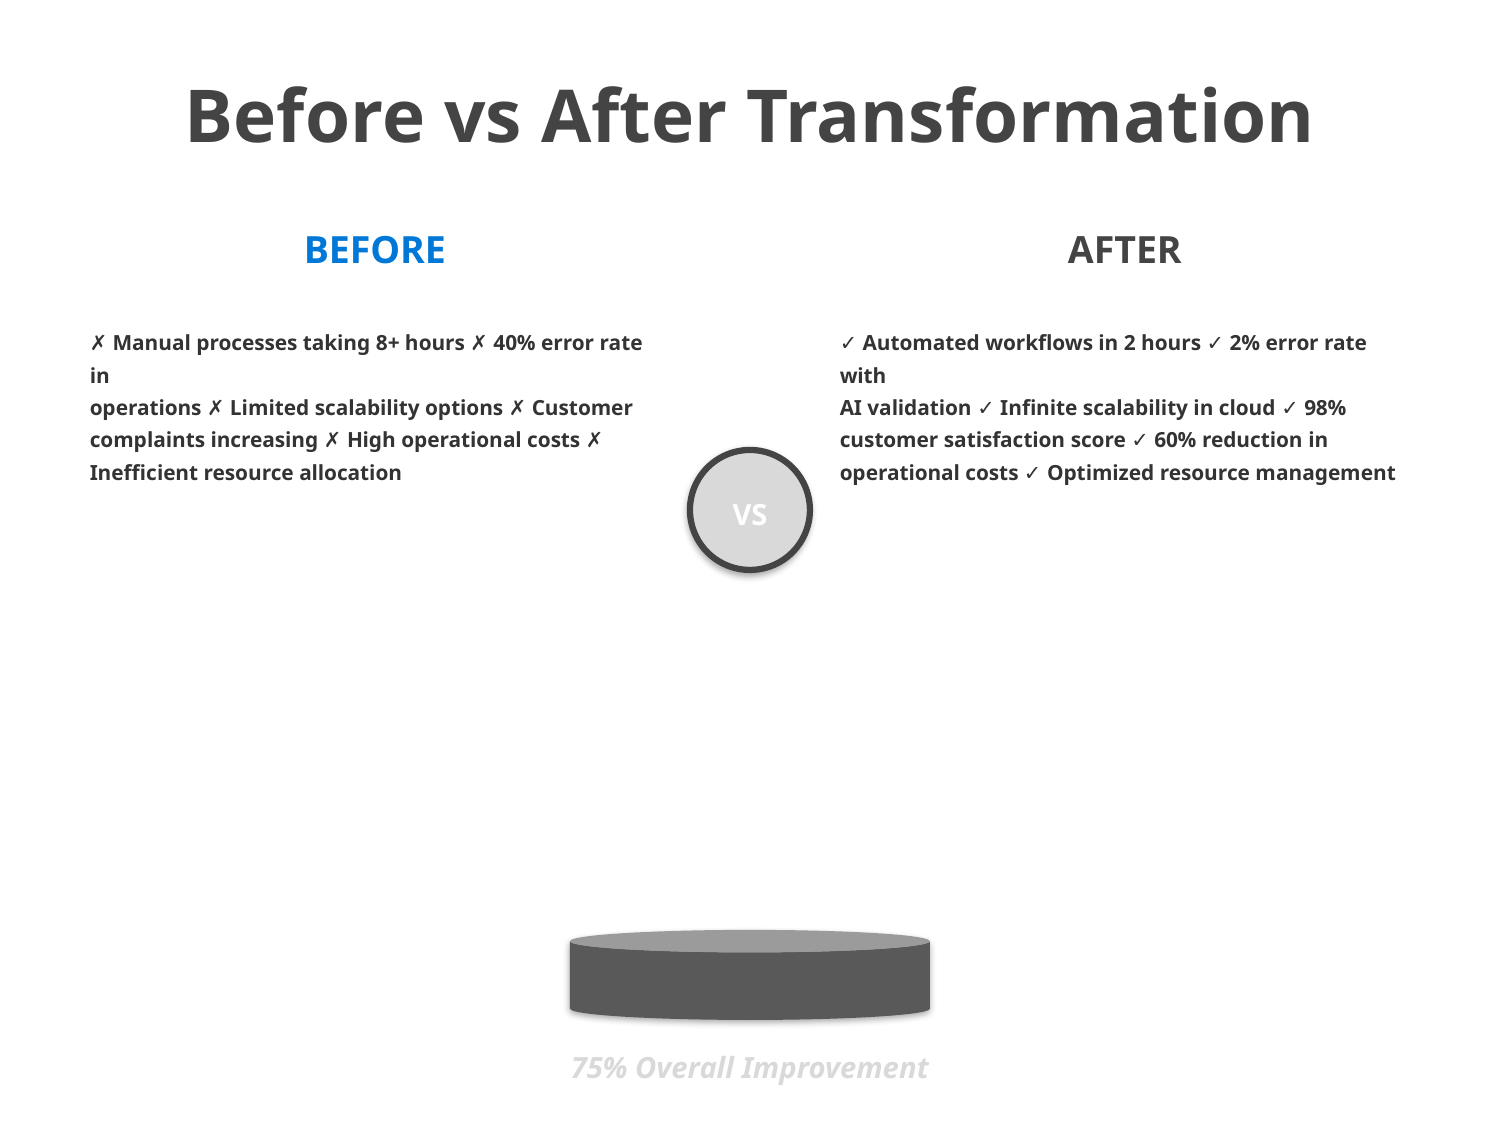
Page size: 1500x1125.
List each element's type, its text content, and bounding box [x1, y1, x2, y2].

text_box BEFORE [74, 209, 675, 279]
text_box ✗ Manual processes taking 8+ hours ✗ 40% error rate in operations ✗ Limited scalability options ✗ Customer complaints increasing ✗ High operational costs ✗ Inefficient resource allocation [74, 314, 675, 492]
text_box AFTER [824, 209, 1425, 279]
text_box Before vs After Transformation [74, 44, 1425, 165]
text_box [696, 539, 804, 571]
text_box VS [689, 481, 810, 539]
text_box [569, 929, 931, 1021]
text_box 75% Overall Improvement [449, 1034, 1050, 1092]
text_box [696, 449, 804, 481]
text_box ✓ Automated workflows in 2 hours ✓ 2% error rate with AI validation ✓ Infinite scalability in cloud ✓ 98% customer satisfaction score ✓ 60% reduction in operational costs ✓ Optimized resource management [824, 314, 1425, 492]
